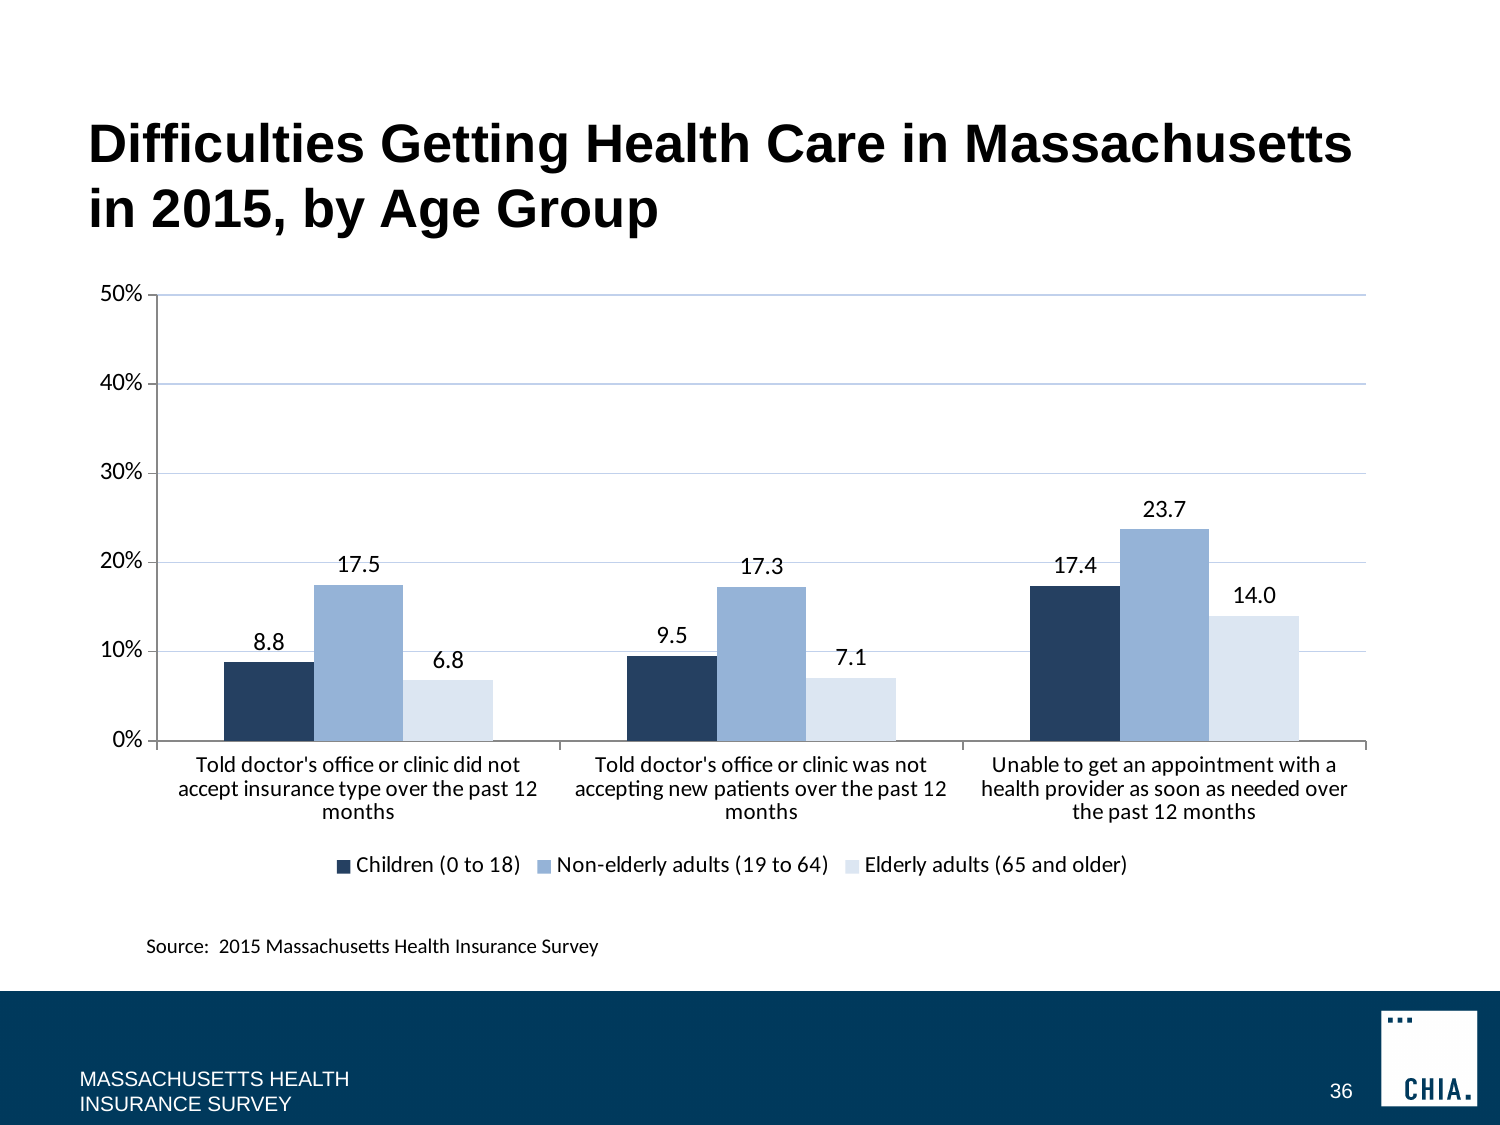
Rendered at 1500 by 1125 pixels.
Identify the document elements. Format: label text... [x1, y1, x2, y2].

title Difficulties Getting Health Care in Massachusetts in 2015, by Age Group [73, 120, 1393, 227]
text_box Source: 2015 Massachusetts Health Insurance Survey [131, 899, 1142, 965]
slide_number 36 [1017, 1060, 1368, 1121]
chart [73, 269, 1393, 885]
picture [0, 991, 1500, 1125]
footer MASSACHUSETTS HEALTH INSURANCE SURVEY [64, 1060, 430, 1121]
